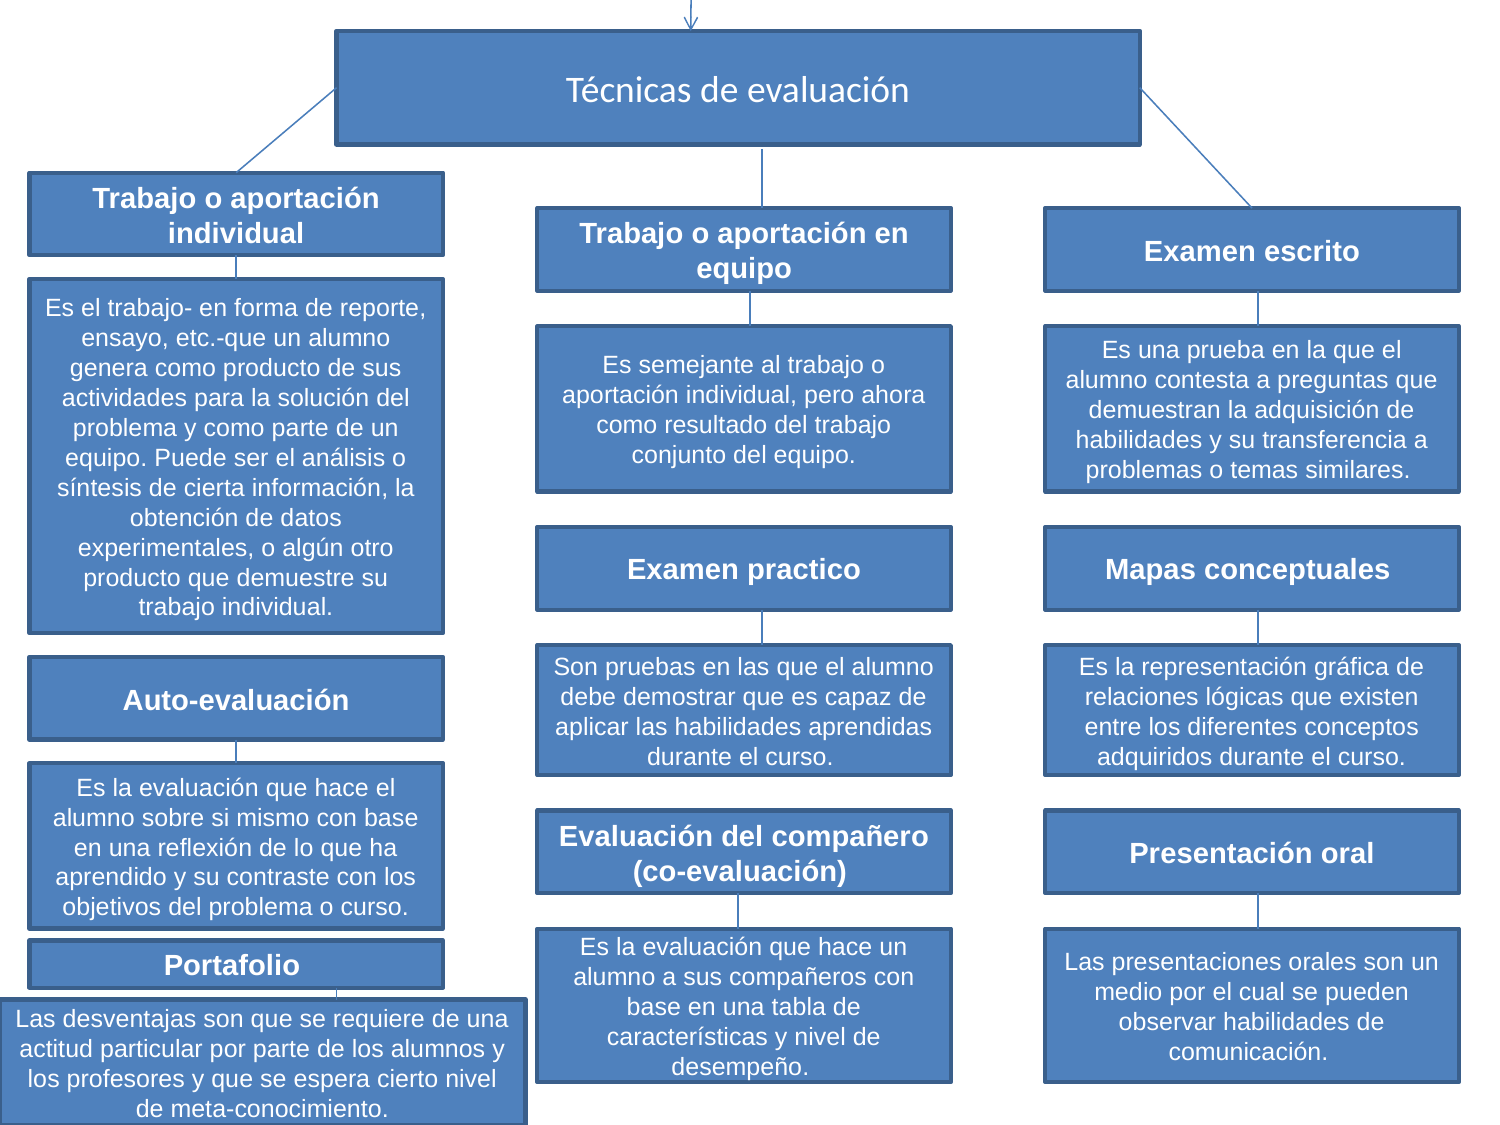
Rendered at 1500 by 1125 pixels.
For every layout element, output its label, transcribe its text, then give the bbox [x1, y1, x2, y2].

text_box Es la evaluación que hace el alumno sobre si mismo con base en una reflexión de lo que ha aprendido y su contraste con los objetivos del problema o curso. [27, 761, 445, 931]
text_box Auto-evaluación [27, 655, 445, 742]
text_box Son pruebas en las que el alumno debe demostrar que es capaz de aplicar las habilidades aprendidas durante el curso. [535, 643, 953, 777]
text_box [243, 79, 329, 181]
text_box Trabajo o aportación individual [27, 171, 445, 257]
text_box Es una prueba en la que el alumno contesta a preguntas que demuestran la adquisición de habilidades y su transferencia a problemas o temas similares. [1043, 324, 1461, 494]
text_box Es el trabajo- en forma de reporte, ensayo, etc.-que un alumno genera como producto de sus actividades para la solución del problema y como parte de un equipo. Puede ser el análisis o síntesis de cierta información, la obtención de datos experimentales, o algún otro producto que demuestre su trabajo individual. [27, 277, 445, 635]
text_box Portafolio [27, 938, 445, 990]
text_box Es semejante al trabajo o aportación individual, pero ahora como resultado del trabajo conjunto del equipo. [535, 324, 953, 494]
text_box Trabajo o aportación en equipo [535, 206, 953, 293]
text_box Técnicas de evaluación [334, 29, 1142, 147]
text_box Examen escrito [1043, 206, 1461, 293]
text_box Mapas conceptuales [1043, 525, 1461, 612]
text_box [1135, 91, 1257, 205]
text_box Las desventajas son que se requiere de una actitud particular por parte de los alumnos y los profesores y que se espera cierto nivel de meta-conocimiento. [0, 997, 528, 1125]
text_box Es la representación gráfica de relaciones lógicas que existen entre los diferentes conceptos adquiridos durante el curso. [1043, 643, 1461, 777]
text_box Presentación oral [1043, 808, 1461, 895]
text_box Es la evaluación que hace un alumno a sus compañeros con base en una tabla de características y nivel de desempeño. [535, 927, 953, 1084]
text_box Evaluación del compañero (co-evaluación) [535, 808, 953, 895]
text_box Examen practico [535, 525, 953, 612]
text_box Las presentaciones orales son un medio por el cual se pueden observar habilidades de comunicación. [1043, 927, 1461, 1084]
